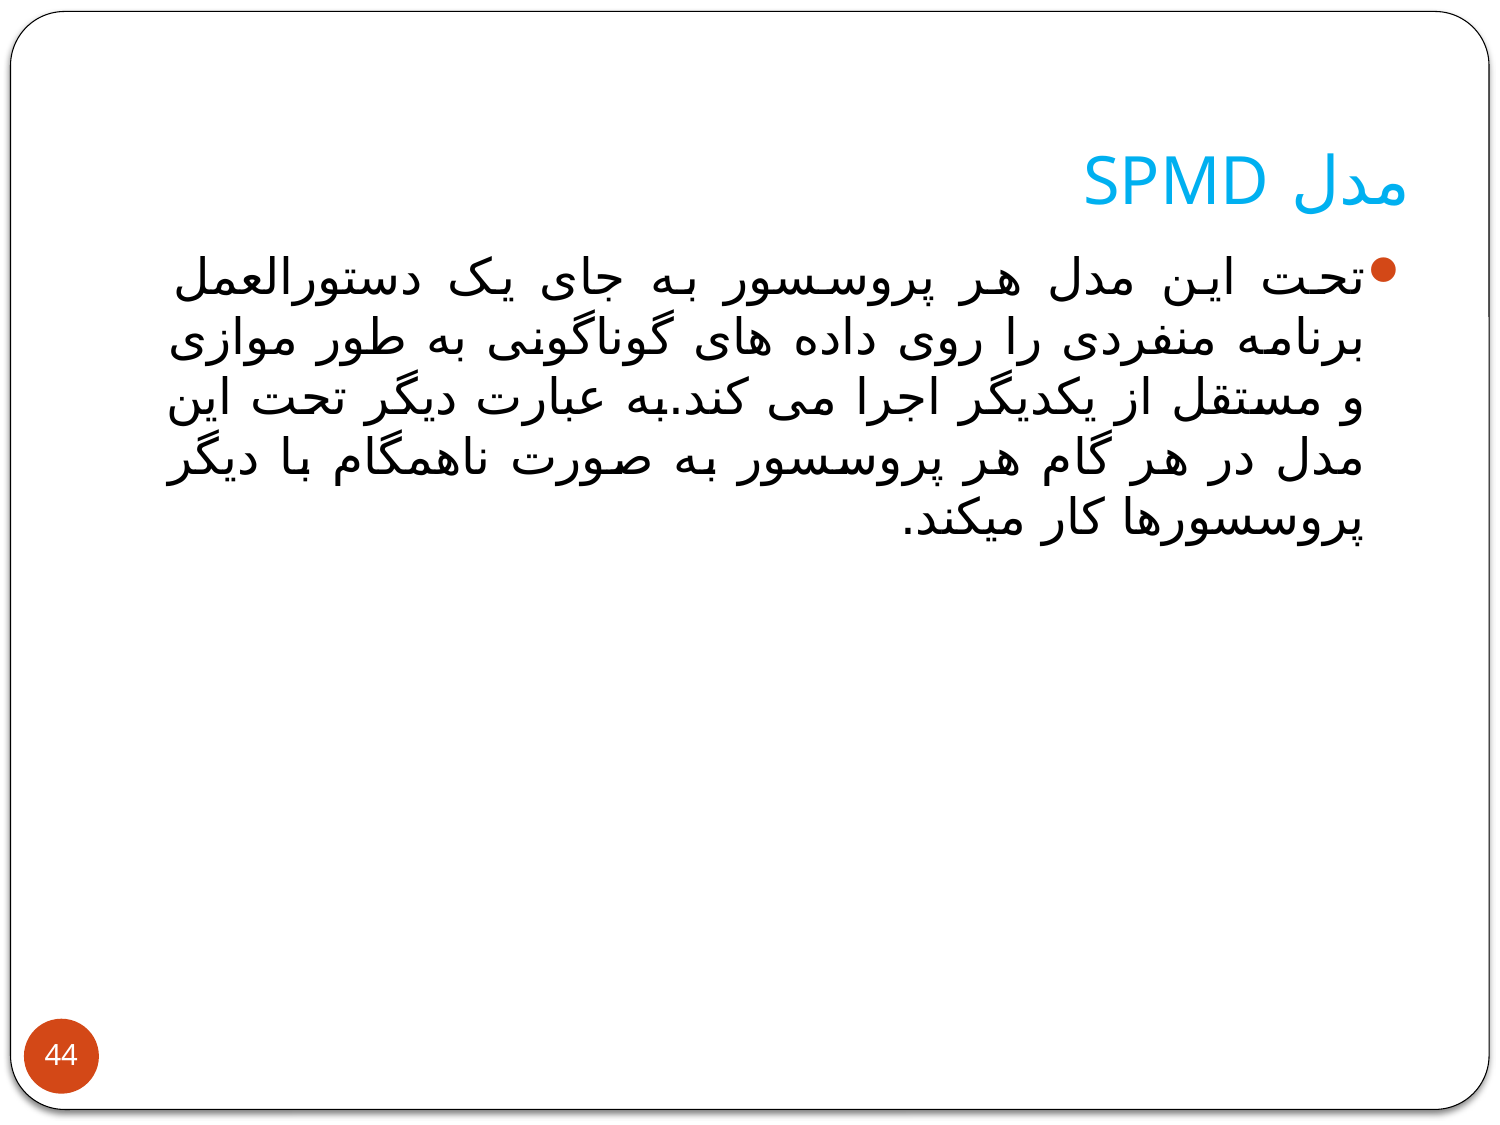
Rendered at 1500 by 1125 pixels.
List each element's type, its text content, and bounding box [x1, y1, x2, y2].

slide_number 44 [23, 1018, 99, 1094]
list تحت این مدل هر پروسسور به جای یک دستورالعمل برنامه منفردی را روی داده های گوناگونی به طور موازی و مستقل از یکدیگر اجرا می کند.به عبارت دیگر تحت این مدل در هر گام هر پروسسور به صورت ناهمگام با دیگر پروسسورها کار میکند. [150, 237, 1425, 988]
title مدل SPMD [150, 45, 1425, 233]
